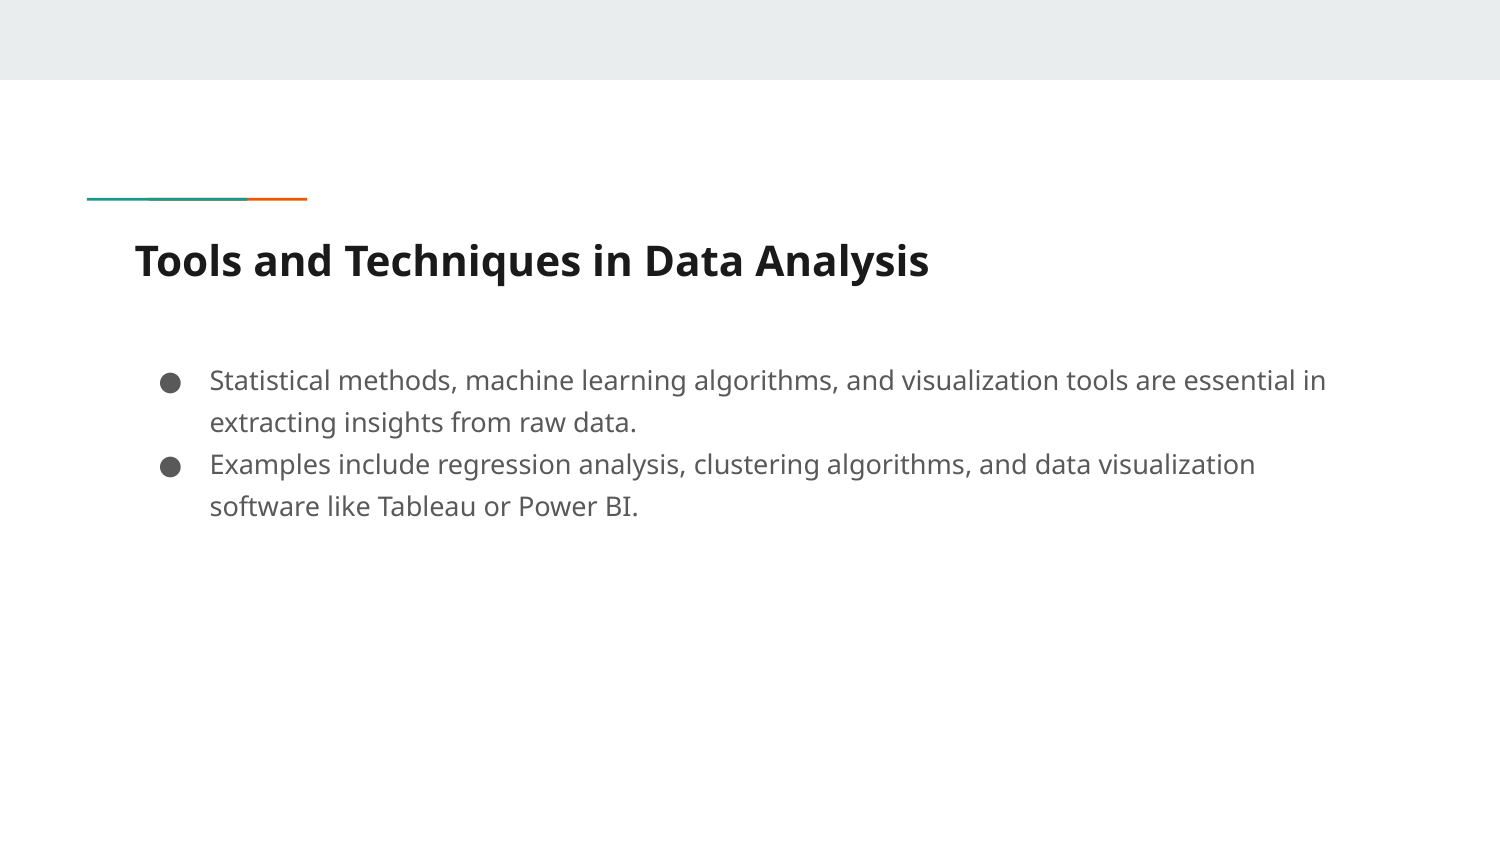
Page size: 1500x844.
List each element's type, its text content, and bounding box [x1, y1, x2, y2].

list Statistical methods, machine learning algorithms, and visualization tools are essential in extracting insights from raw data. Examples include regression analysis, clustering algorithms, and data visualization software like Tableau or Power BI. [119, 341, 1381, 712]
title Tools and Techniques in Data Analysis [119, 216, 1381, 305]
